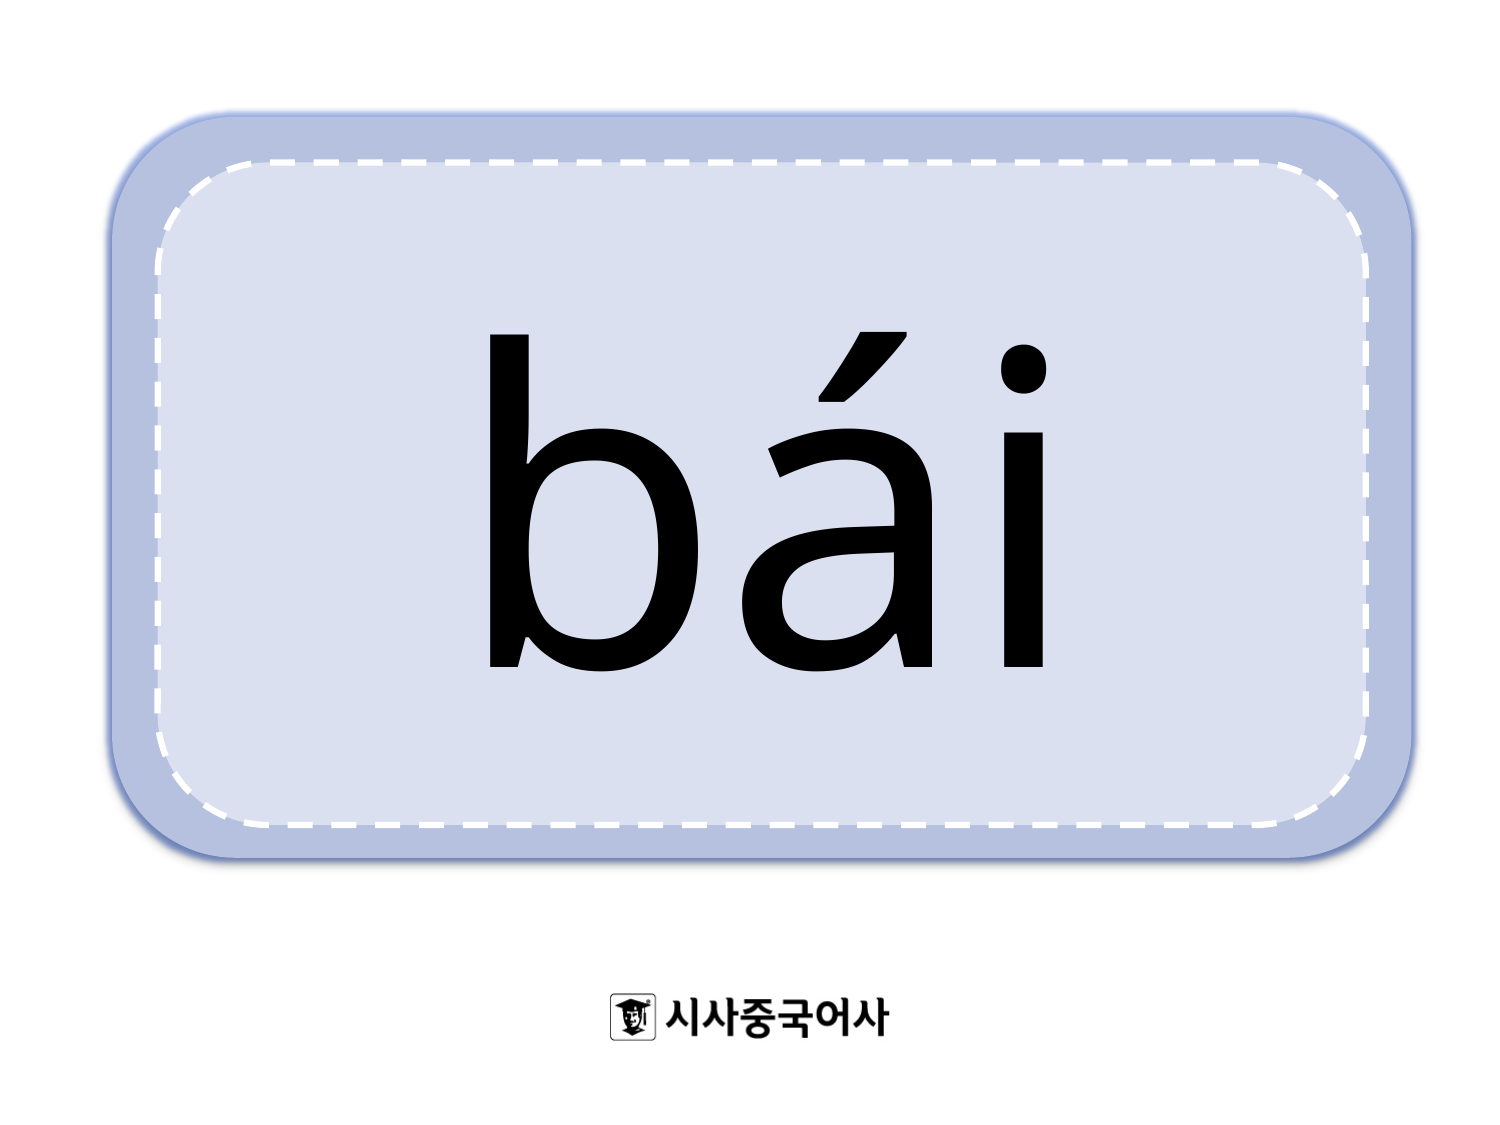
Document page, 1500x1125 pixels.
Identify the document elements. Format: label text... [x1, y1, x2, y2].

text_box bái [162, 160, 1371, 824]
picture [602, 987, 898, 1047]
